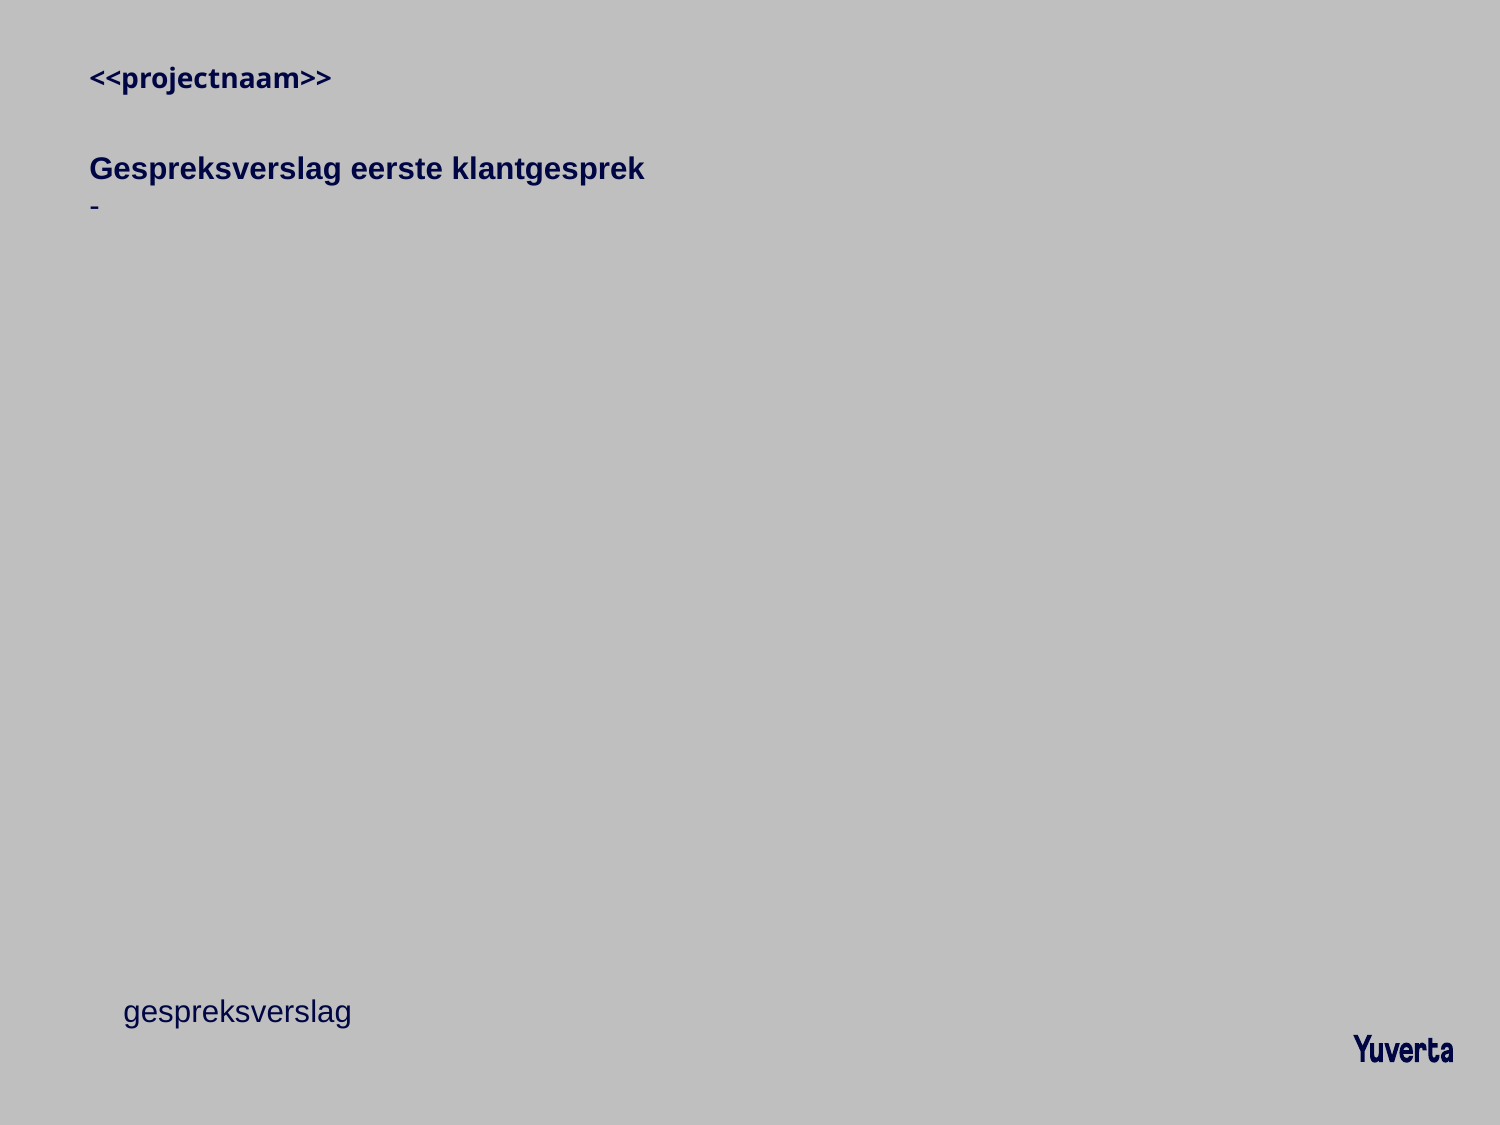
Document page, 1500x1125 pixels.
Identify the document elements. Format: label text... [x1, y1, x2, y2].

text_box gespreksverslag [108, 984, 761, 1028]
text_box <<projectnaam>> [74, 56, 1319, 140]
text_box Gespreksverslag eerste klantgesprek - [74, 140, 1426, 967]
